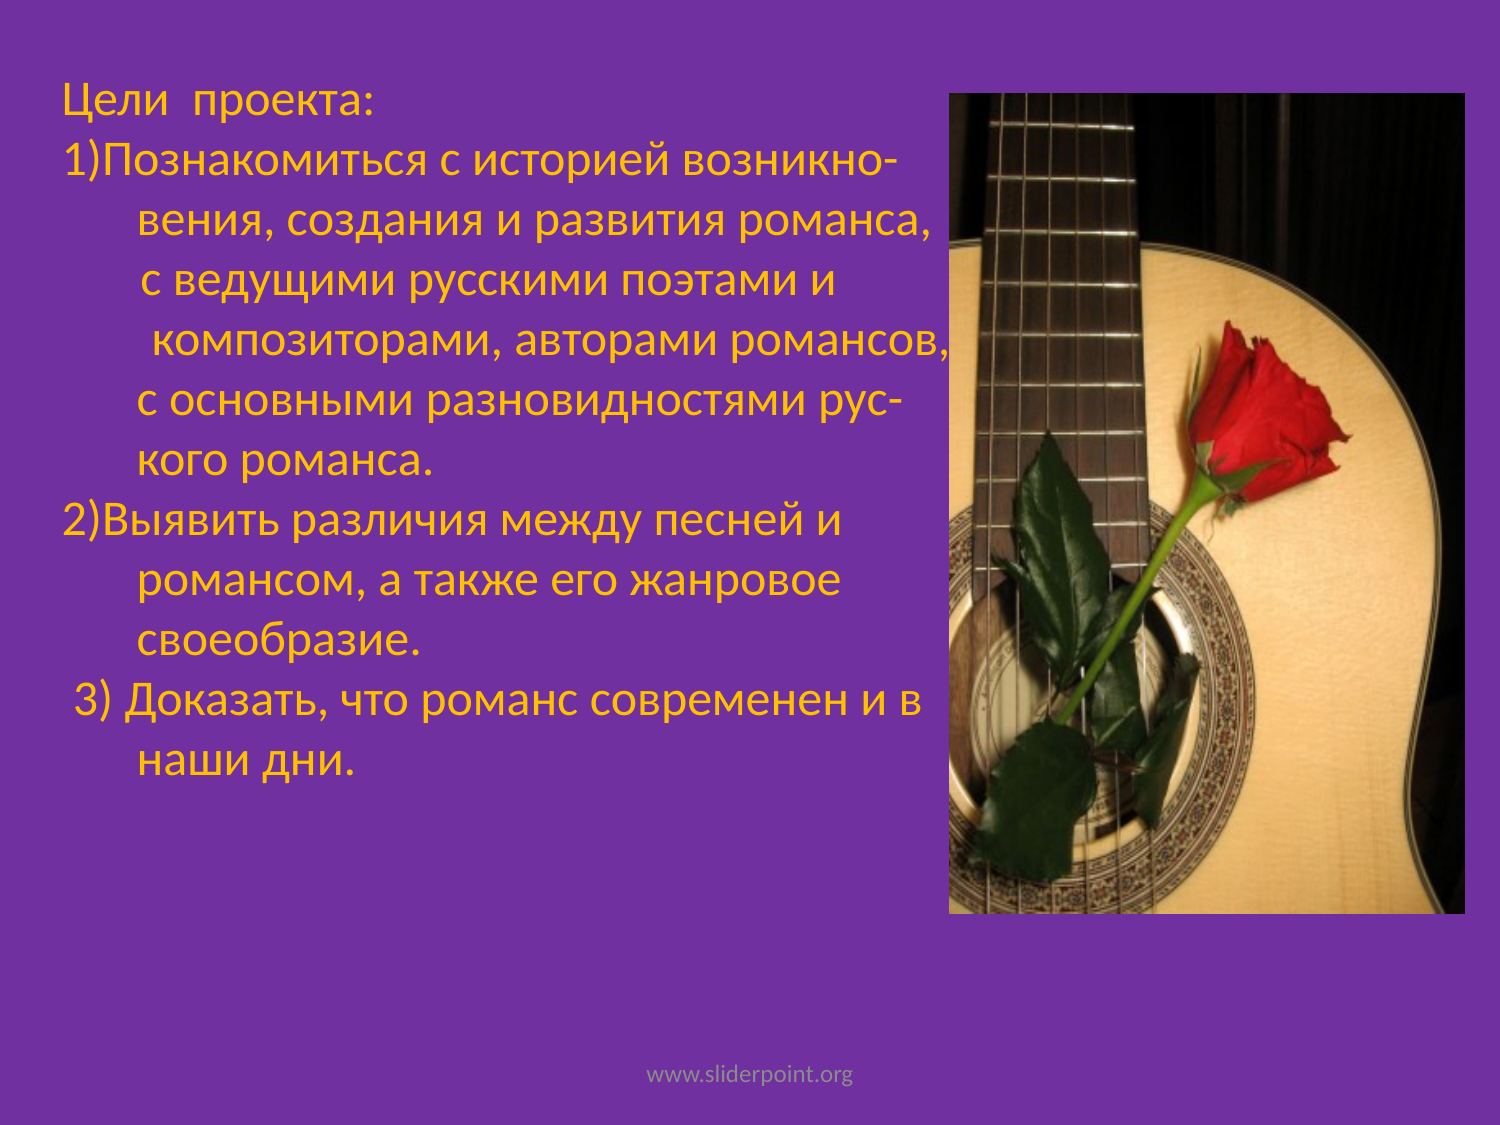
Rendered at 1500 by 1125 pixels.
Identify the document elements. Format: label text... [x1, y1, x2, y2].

text_box Цели проекта: 1)Познакомиться с историей возникно- вения, создания и развития романса, с ведущими русскими поэтами и композиторами, авторами романсов, с основными разновидностями рус- кого романса. 2)Выявить различия между песней и романсом, а также его жанровое своеобразие. 3) Доказать, что романс современен и в наши дни. [46, 58, 985, 974]
footer www.sliderpoint.org [512, 1042, 988, 1103]
picture [948, 93, 1466, 915]
